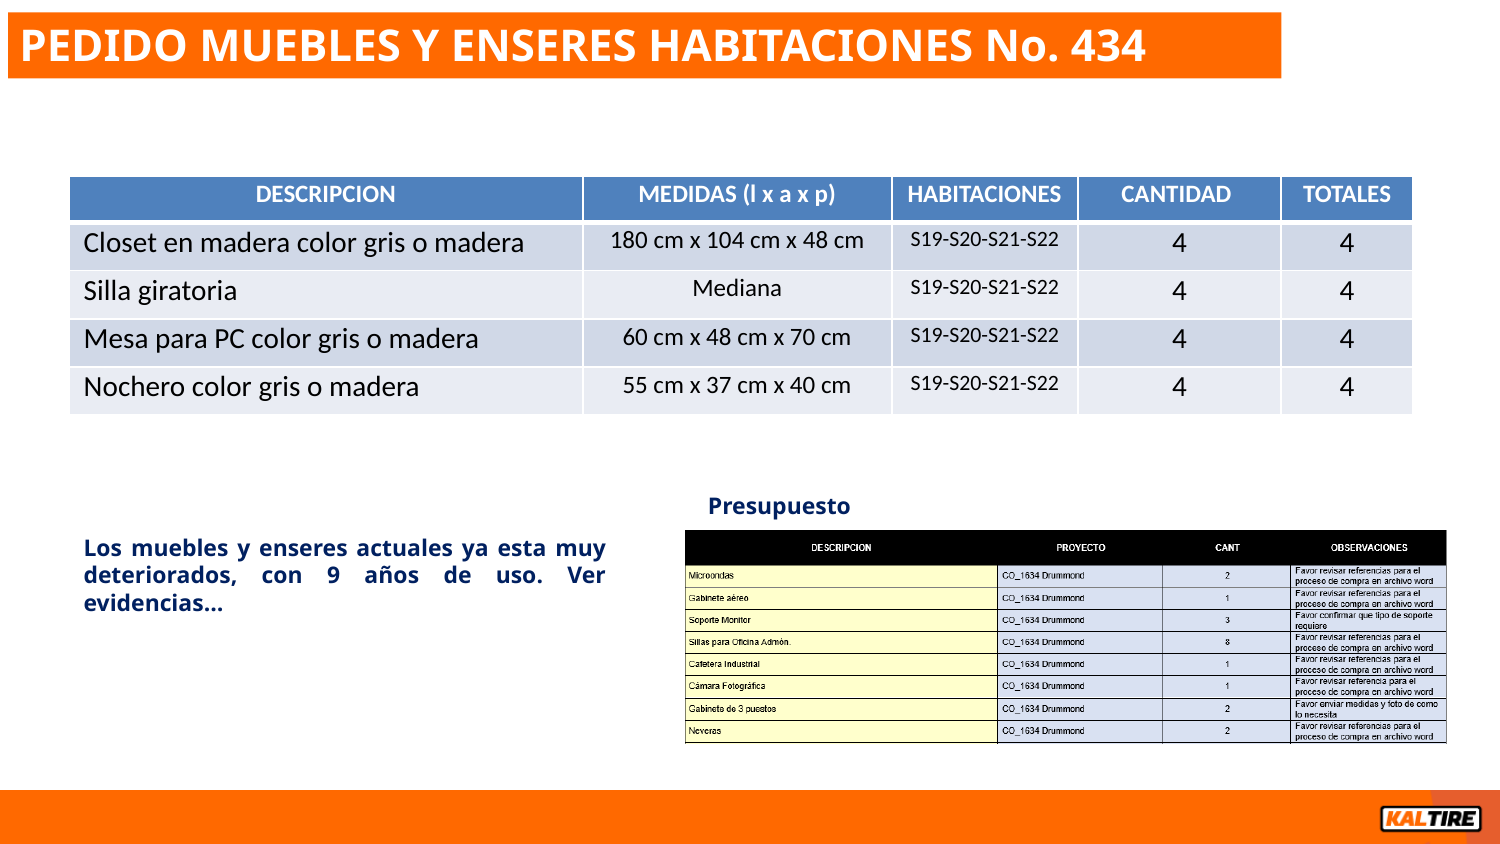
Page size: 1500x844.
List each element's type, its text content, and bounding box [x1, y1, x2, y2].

table_cell S19-S20-S21-S22 [893, 368, 1077, 414]
table_cell 4 [1282, 225, 1412, 270]
table_cell Silla giratoria [70, 271, 582, 318]
table_cell 60 cm x 48 cm x 70 cm [584, 320, 891, 366]
picture [0, 790, 1500, 844]
table_cell 55 cm x 37 cm x 40 cm [584, 368, 891, 414]
text_box Presupuesto [693, 483, 1246, 524]
table_header TOTALES [1282, 177, 1412, 220]
picture [680, 525, 1451, 745]
table_cell 4 [1079, 225, 1280, 270]
table_cell 4 [1079, 271, 1280, 318]
table_header CANTIDAD [1079, 177, 1280, 220]
table_header MEDIDAS (l x a x p) [584, 177, 891, 220]
table_cell Closet en madera color gris o madera [70, 225, 582, 270]
table_cell Mediana [584, 271, 891, 318]
table_cell S19-S20-S21-S22 [893, 320, 1077, 366]
table_cell 4 [1079, 320, 1280, 366]
table_header DESCRIPCION [70, 177, 582, 220]
table_cell 4 [1282, 368, 1412, 414]
table_cell Mesa para PC color gris o madera [70, 320, 582, 366]
text_box PEDIDO MUEBLES Y ENSERES HABITACIONES No. 434 [8, 12, 1282, 79]
table_cell S19-S20-S21-S22 [893, 271, 1077, 318]
text_box Los muebles y enseres actuales ya esta muy deteriorados, con 9 años de uso. Ver evidencias… [68, 526, 622, 651]
table_cell 4 [1282, 320, 1412, 366]
table_cell 180 cm x 104 cm x 48 cm [584, 225, 891, 270]
table_cell Nochero color gris o madera [70, 368, 582, 414]
table_cell S19-S20-S21-S22 [893, 225, 1077, 270]
table_cell 4 [1282, 271, 1412, 318]
table_header HABITACIONES [893, 177, 1077, 220]
table_cell 4 [1079, 368, 1280, 414]
